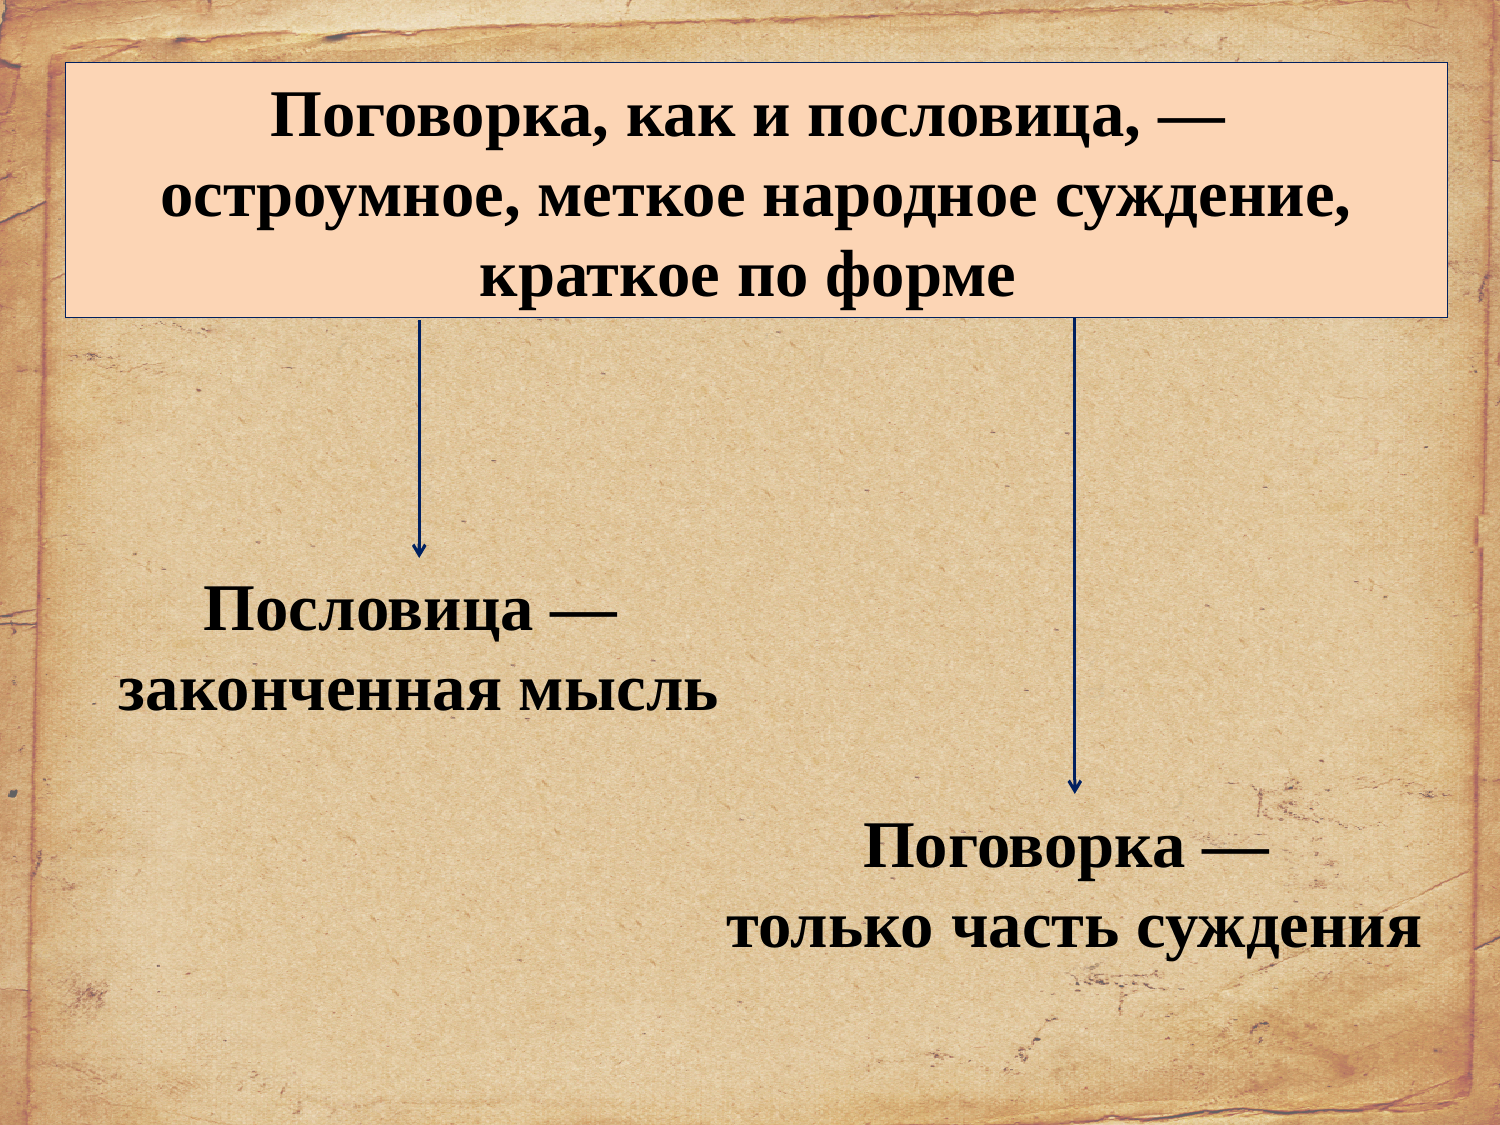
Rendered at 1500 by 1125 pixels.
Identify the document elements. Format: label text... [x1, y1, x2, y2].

text_box Поговорка — только часть суждения [702, 793, 1447, 969]
text_box Пословица — законченная мысль [64, 556, 774, 731]
text_box Поговорка, как и пословица, — остроумное, меткое народное суждение, краткое по форме [65, 62, 1448, 318]
